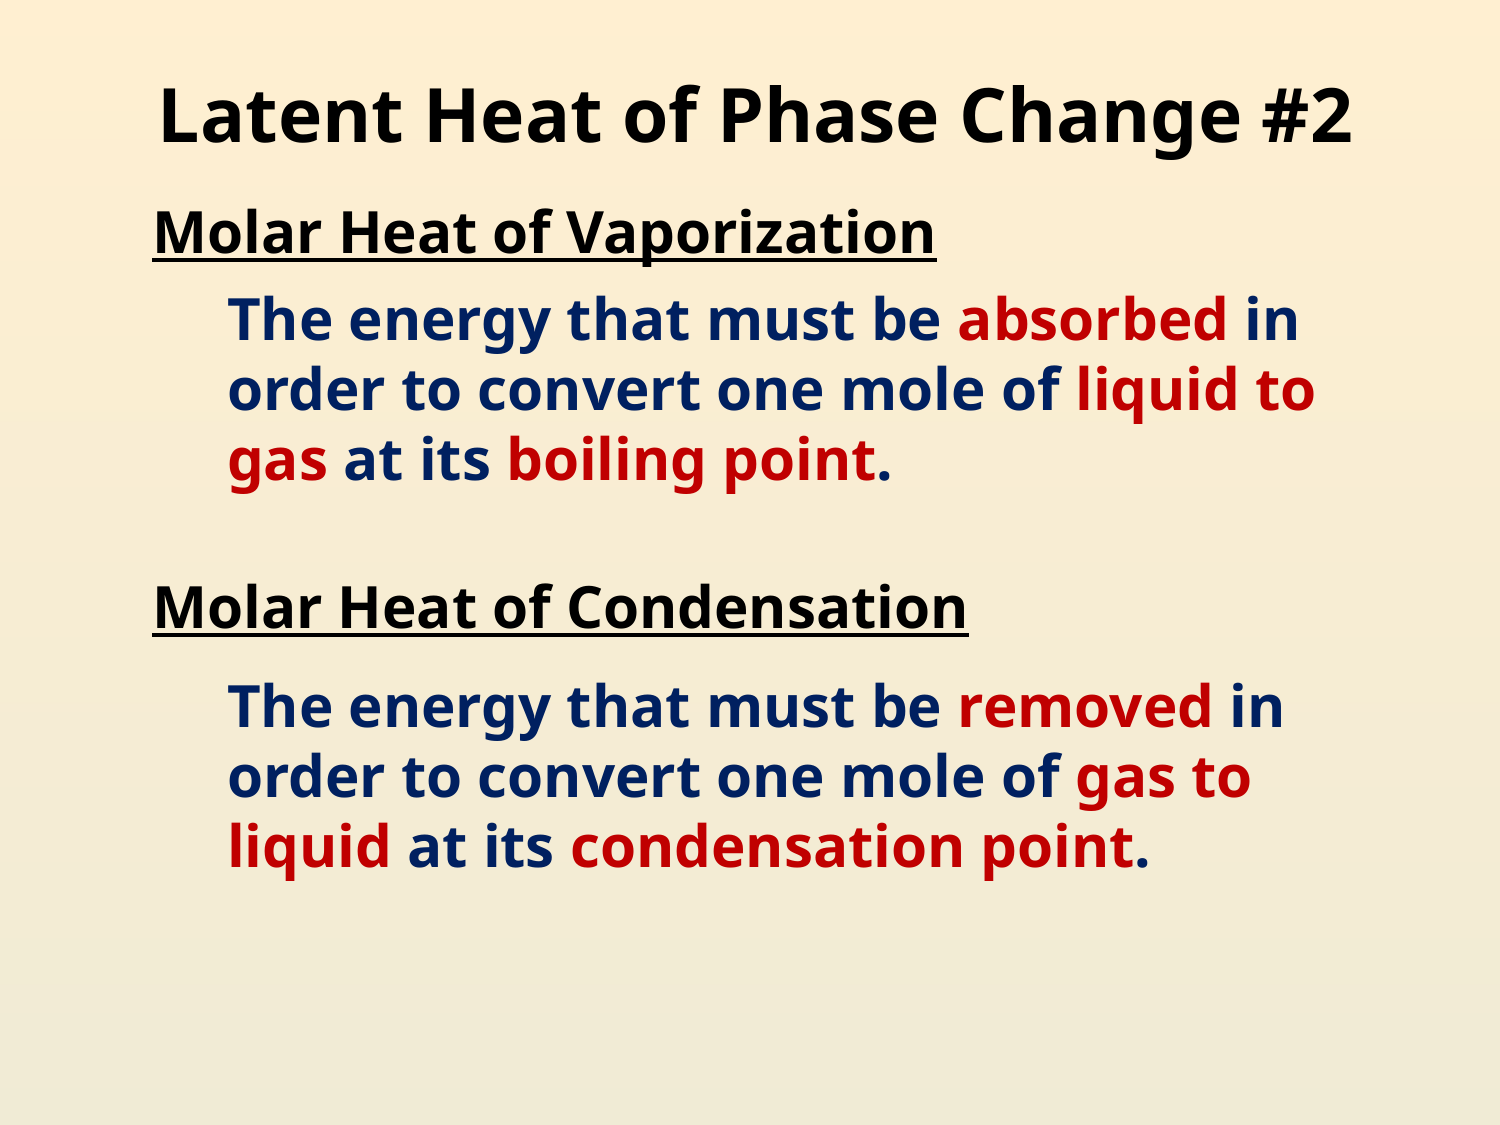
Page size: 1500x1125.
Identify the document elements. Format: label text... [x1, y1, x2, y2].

text_box The energy that must be removed in order to convert one mole of gas to liquid at its condensation point. [212, 662, 1353, 887]
text_box Molar Heat of Condensation [137, 562, 1013, 638]
title Latent Heat of Phase Change #2 [112, 37, 1401, 188]
text_box The energy that must be absorbed in order to convert one mole of liquid to gas at its boiling point. [212, 275, 1353, 500]
list Molar Heat of Vaporization [137, 187, 1013, 263]
